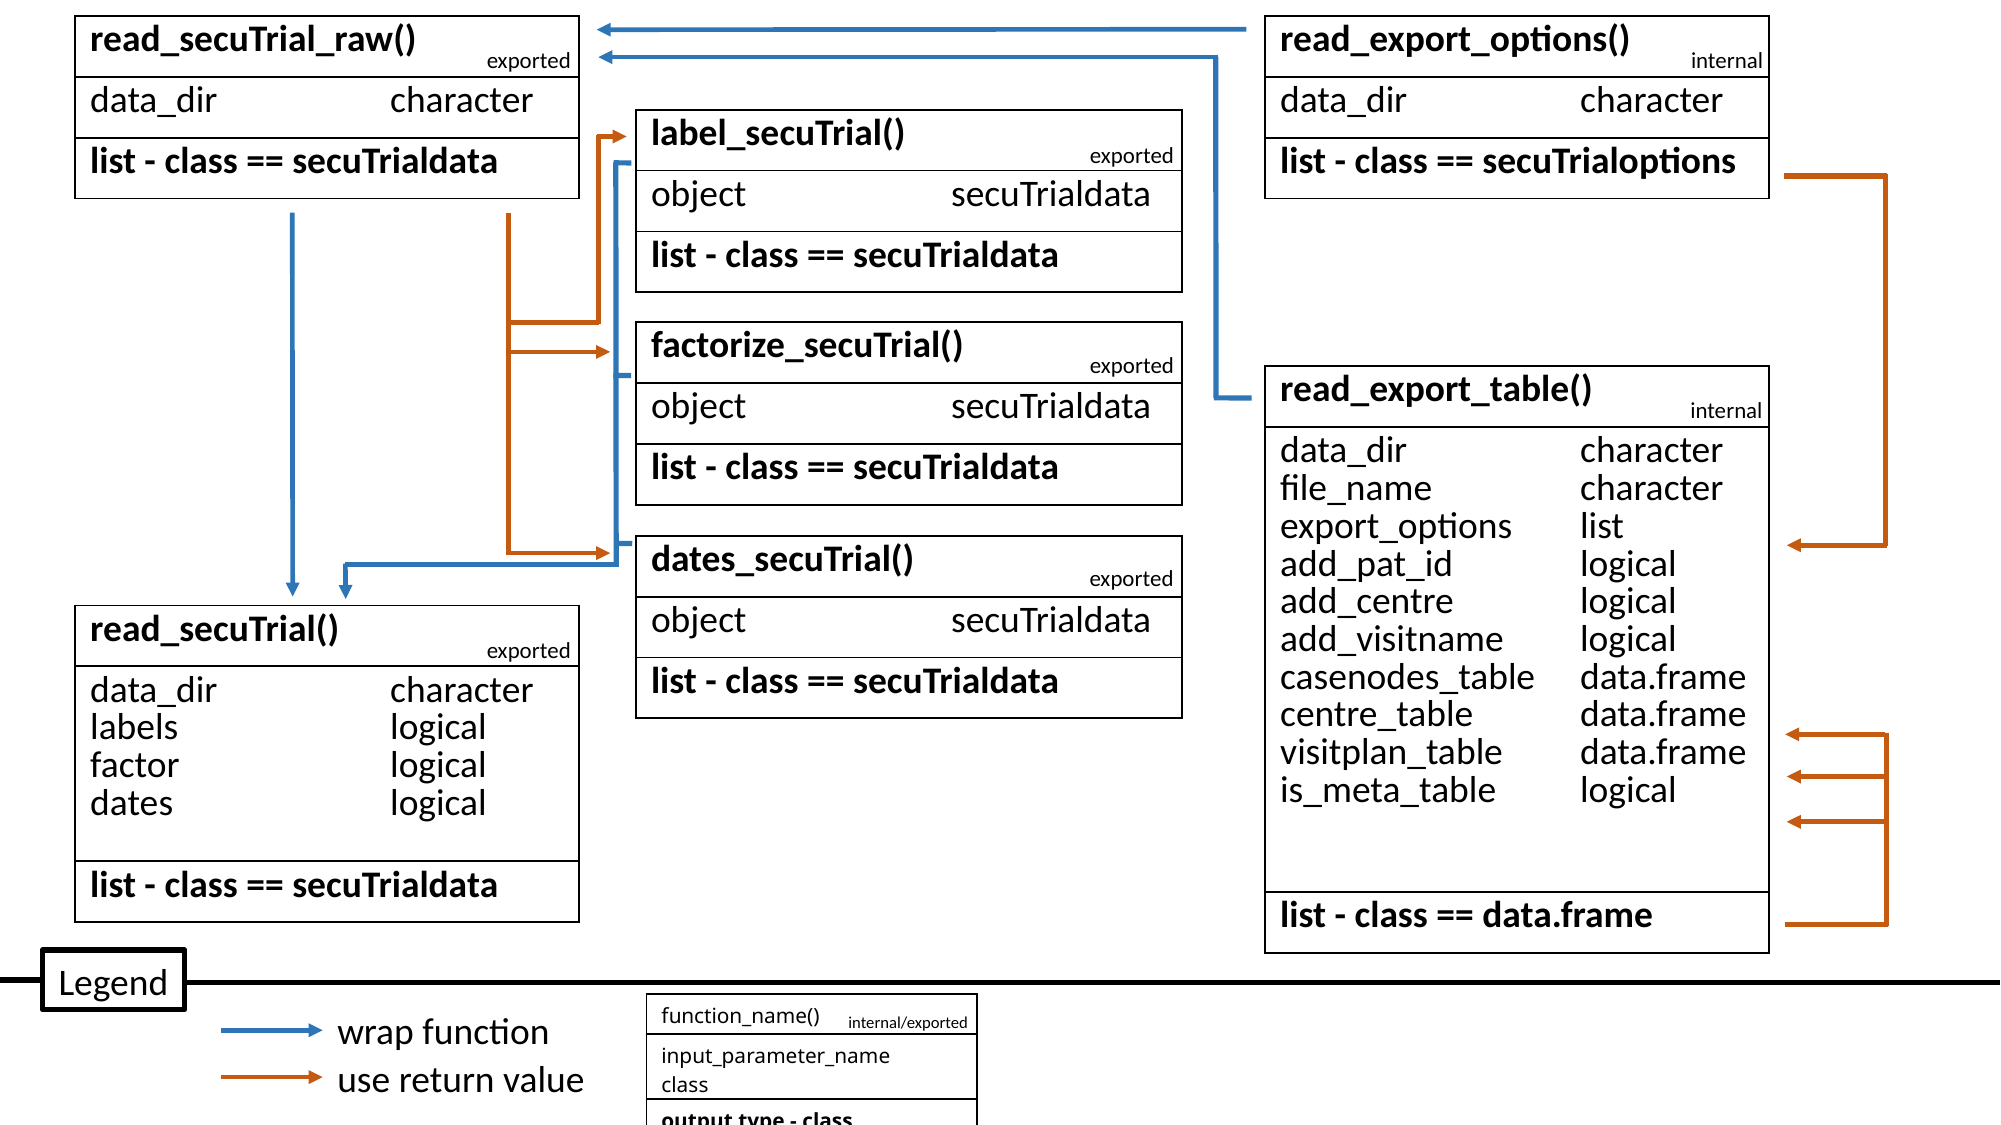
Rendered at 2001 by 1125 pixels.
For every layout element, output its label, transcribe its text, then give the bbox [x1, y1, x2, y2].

table_cell data_dir character file_name character export_options list add_pat_id logical add_centre logical add_visitname logical casenodes_table data.frame centre_table data.frame visitplan_table data.frame is_meta_table logical [1266, 428, 1768, 891]
text_box exported [472, 628, 599, 671]
table_header read_export_table() [1266, 367, 1768, 426]
text_box internal/exported [833, 1004, 993, 1040]
table_cell list - class == secuTrialdata [637, 658, 1181, 717]
text_box exported [1075, 343, 1202, 386]
table_cell object secuTrialdata [637, 171, 1181, 231]
table_header label_secuTrial() [637, 111, 1181, 170]
table_cell list - class == secuTrialdata [76, 139, 578, 198]
table_cell object secuTrialdata [637, 384, 1181, 443]
table_cell data_dir character [76, 78, 578, 137]
table_cell object secuTrialdata [637, 598, 1181, 657]
table_header dates_secuTrial() [637, 537, 1181, 596]
text_box exported [1074, 556, 1202, 599]
table_header function_name() [647, 995, 976, 1033]
text_box internal [1770, 38, 1781, 81]
table_cell output type - class [647, 1100, 976, 1125]
table_cell list - class == secuTrialdata [76, 862, 578, 921]
table_header read_secuTrial() [76, 606, 578, 665]
table_cell list - class == data.frame [1266, 893, 1768, 952]
table_cell data_dir character labels logical factor logical dates logical [76, 667, 578, 860]
table_header factorize_secuTrial() [637, 323, 1181, 382]
table_cell list - class == secuTrialdata [637, 232, 1181, 291]
text_box Legend [42, 950, 185, 1010]
text_box internal [1675, 388, 1781, 431]
text_box exported [472, 38, 599, 81]
table_cell list - class == secuTrialdata [637, 445, 1181, 504]
table_header read_export_options() [1266, 17, 1768, 76]
text_box exported [1075, 133, 1202, 176]
table_cell input_parameter_name class [647, 1035, 976, 1098]
table_cell data_dir character [1266, 78, 1768, 137]
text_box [221, 999, 629, 1108]
table_header read_secuTrial_raw() [76, 17, 578, 76]
table_cell list - class == secuTrialoptions [1266, 139, 1768, 198]
